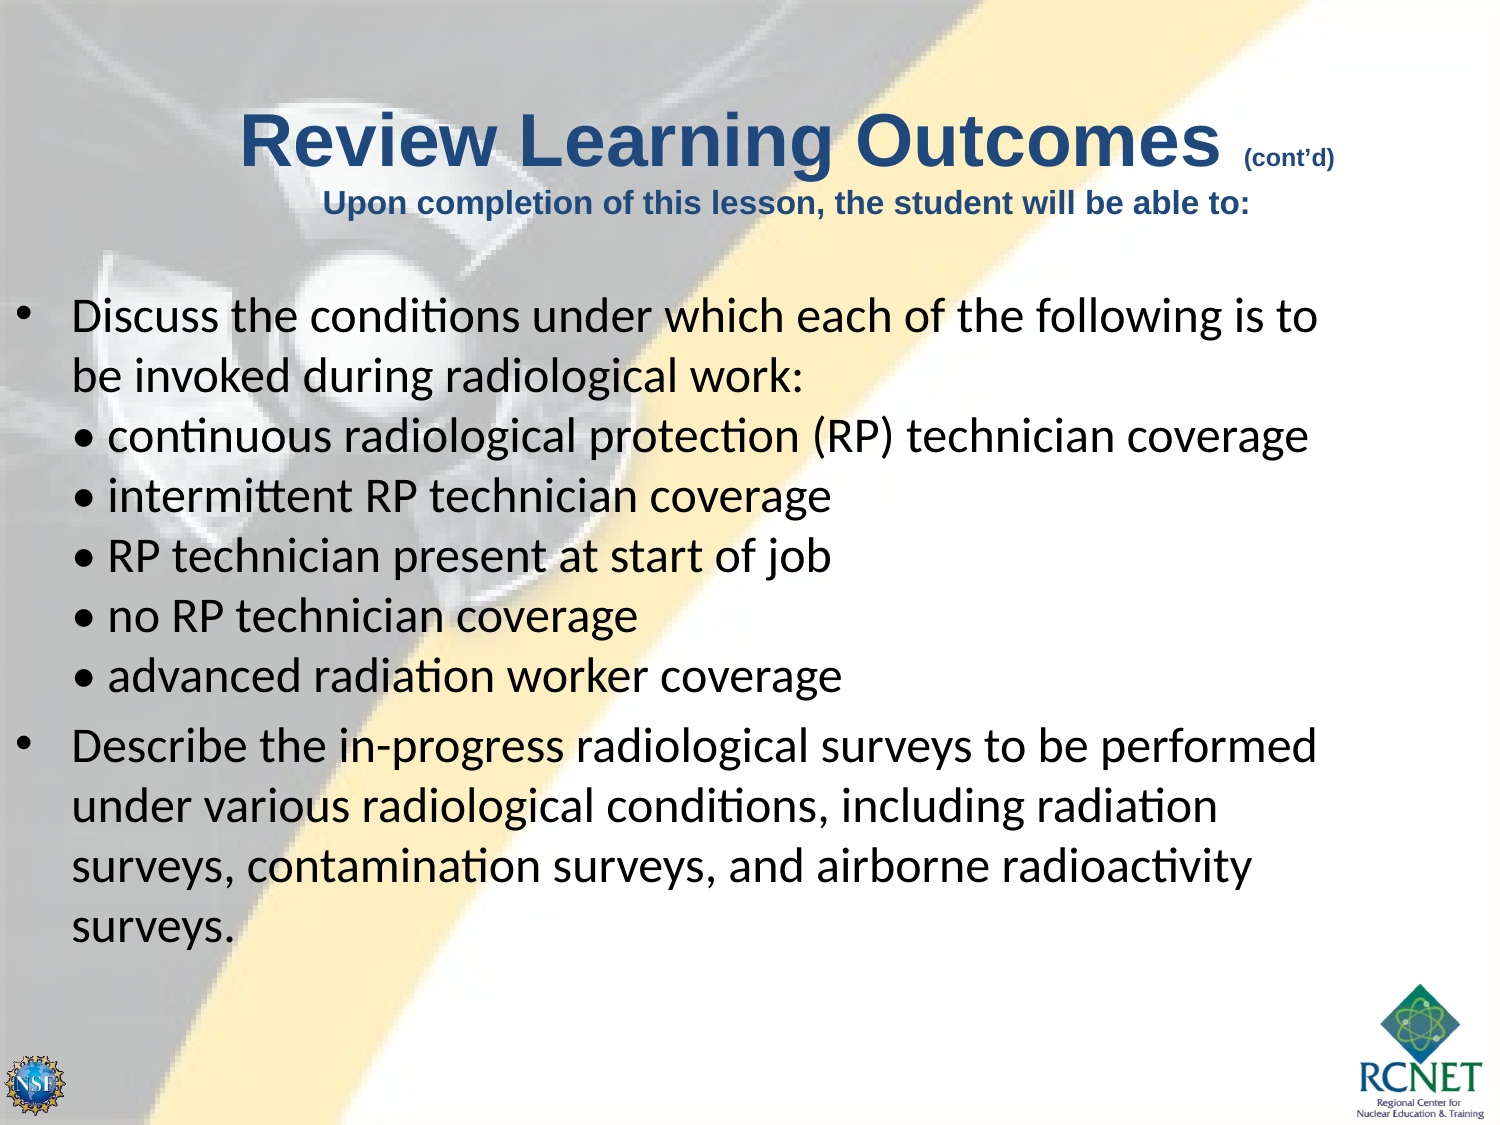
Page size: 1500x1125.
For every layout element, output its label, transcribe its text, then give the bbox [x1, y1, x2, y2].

list Discuss the conditions under which each of the following is to be invoked during radiological work: • continuous radiological protection (RP) technician coverage • intermittent RP technician coverage • RP technician present at start of job • no RP technician coverage • advanced radiation worker coverage Describe the in-progress radiological surveys to be performed under various radiological conditions, including radiation surveys, contamination surveys, and airborne radioactivity surveys. [0, 275, 1350, 1013]
picture [1332, 977, 1500, 1125]
text_box Review Learning Outcomes (cont’d) Upon completion of this lesson, the student will be able to: [200, 62, 1375, 250]
picture [0, 1056, 75, 1116]
